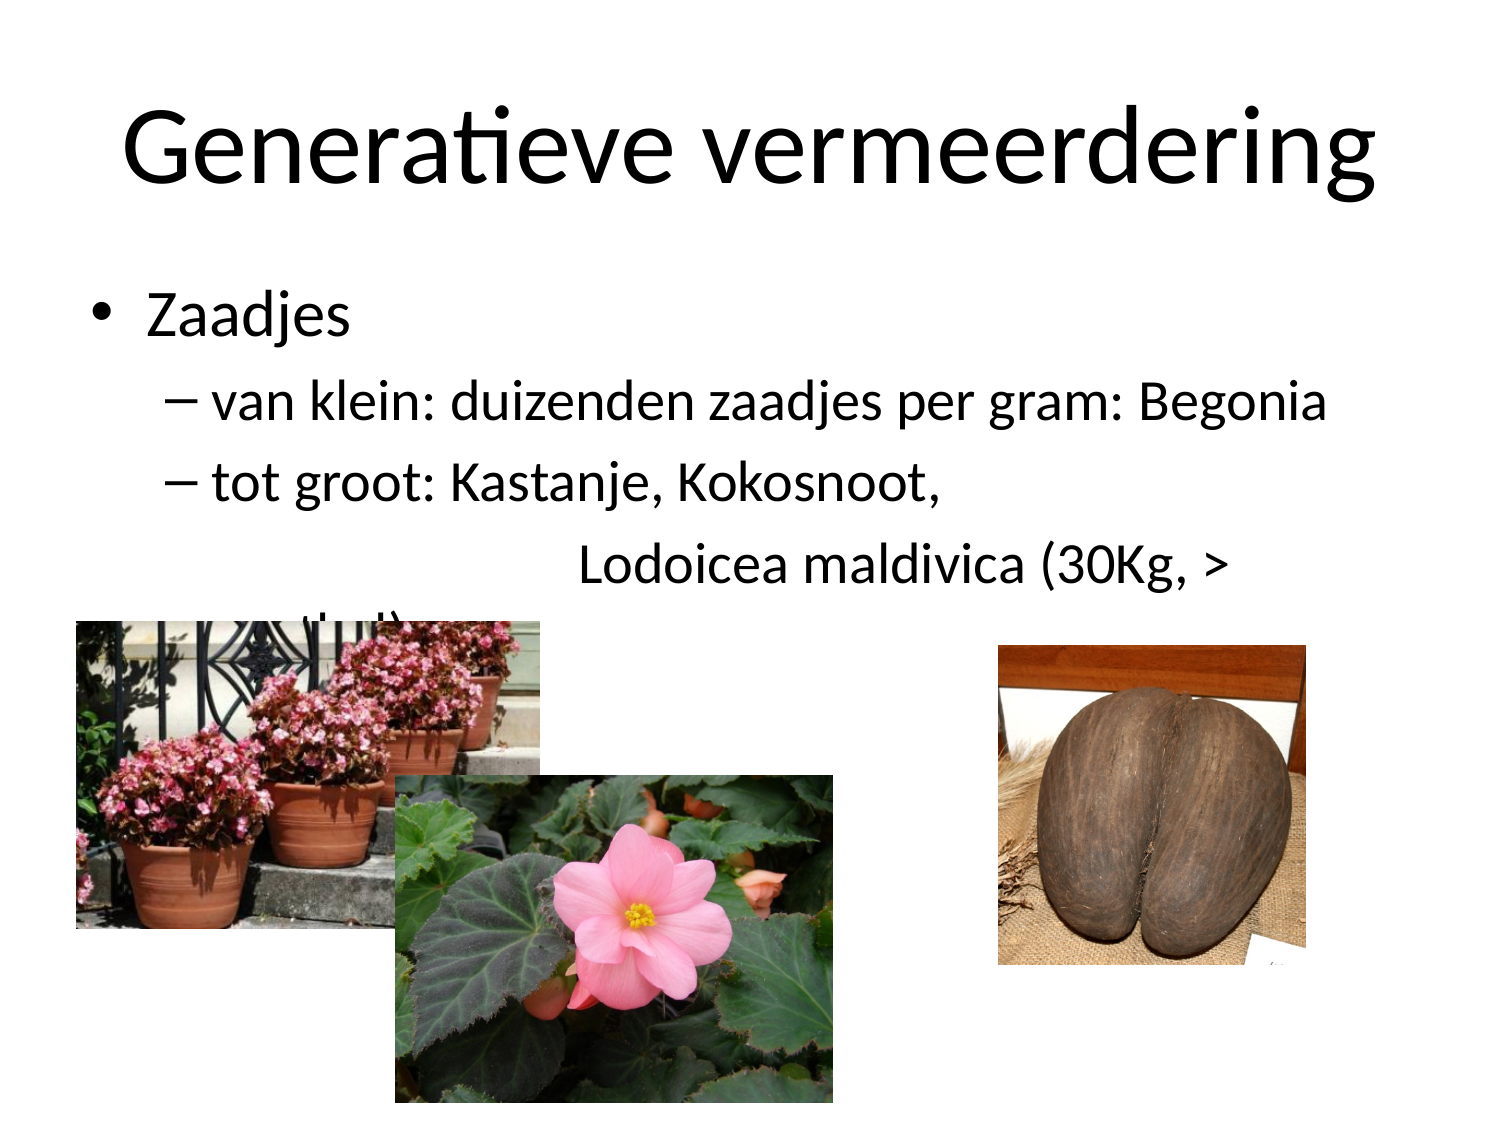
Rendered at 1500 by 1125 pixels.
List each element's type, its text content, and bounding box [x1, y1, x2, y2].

picture [76, 621, 833, 1104]
list Zaadjes van klein: duizenden zaadjes per gram: Begonia tot groot: Kastanje, Kokosnoot, Lodoicea maldivica (30Kg, > voetbal) [75, 262, 1425, 1005]
title Generatieve vermeerdering [75, 45, 1425, 233]
picture [997, 644, 1306, 965]
